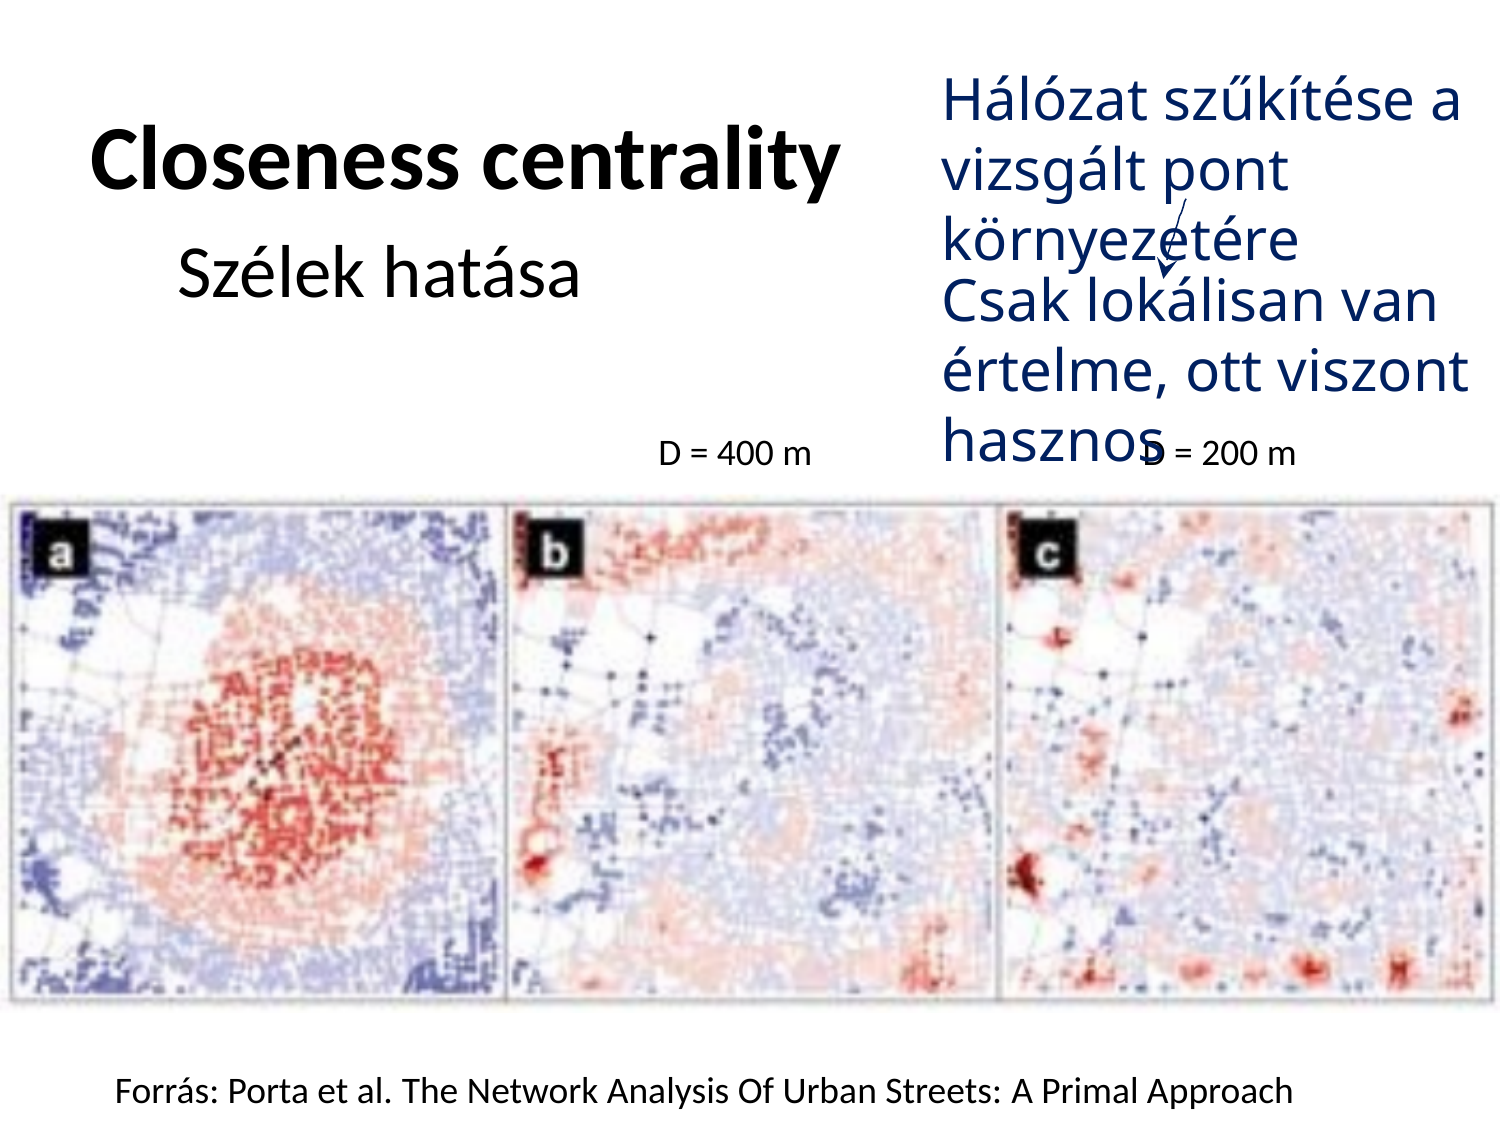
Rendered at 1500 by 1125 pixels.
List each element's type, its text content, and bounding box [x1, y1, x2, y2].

text_box Forrás: Porta et al. The Network Analysis Of Urban Streets: A Primal Approach [100, 1058, 1353, 1119]
text_box [1156, 198, 1187, 279]
picture [0, 491, 1500, 1013]
text_box D = 400 m [643, 420, 880, 481]
list Closeness centrality Szélek hatása [75, 90, 1425, 490]
text_box Hálózat szűkítése a vizsgált pont környezetére [927, 54, 1500, 255]
text_box Csak lokálisan van értelme, ott viszont hasznos [927, 255, 1500, 480]
